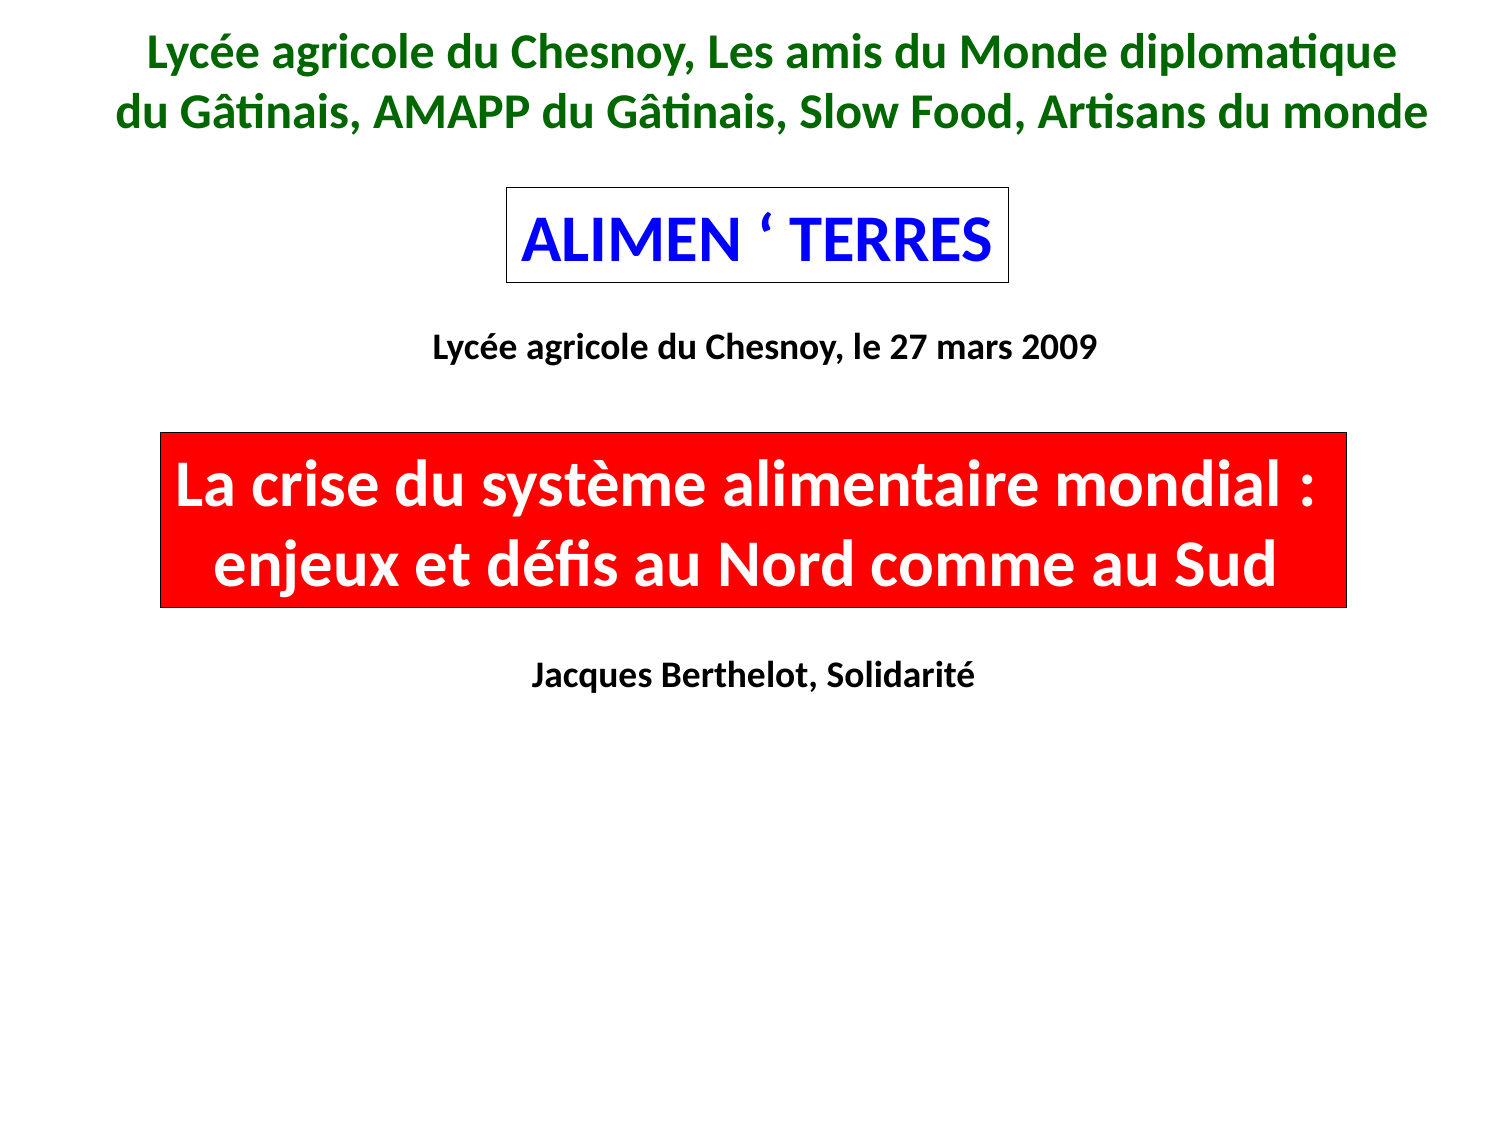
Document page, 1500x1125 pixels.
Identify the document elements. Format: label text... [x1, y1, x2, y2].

text_box Lycée agricole du Chesnoy, le 27 mars 2009 [417, 314, 1114, 375]
text_box Jacques Berthelot, Solidarité [517, 642, 992, 703]
text_box ALIMEN ‘ TERRES [506, 187, 1009, 283]
text_box La crise du système alimentaire mondial : enjeux et défis au Nord comme au Sud [160, 432, 1347, 608]
text_box Lycée agricole du Chesnoy, Les amis du Monde diplomatique du Gâtinais, AMAPP du Gâtinais, Slow Food, Artisans du monde [89, 11, 1456, 147]
